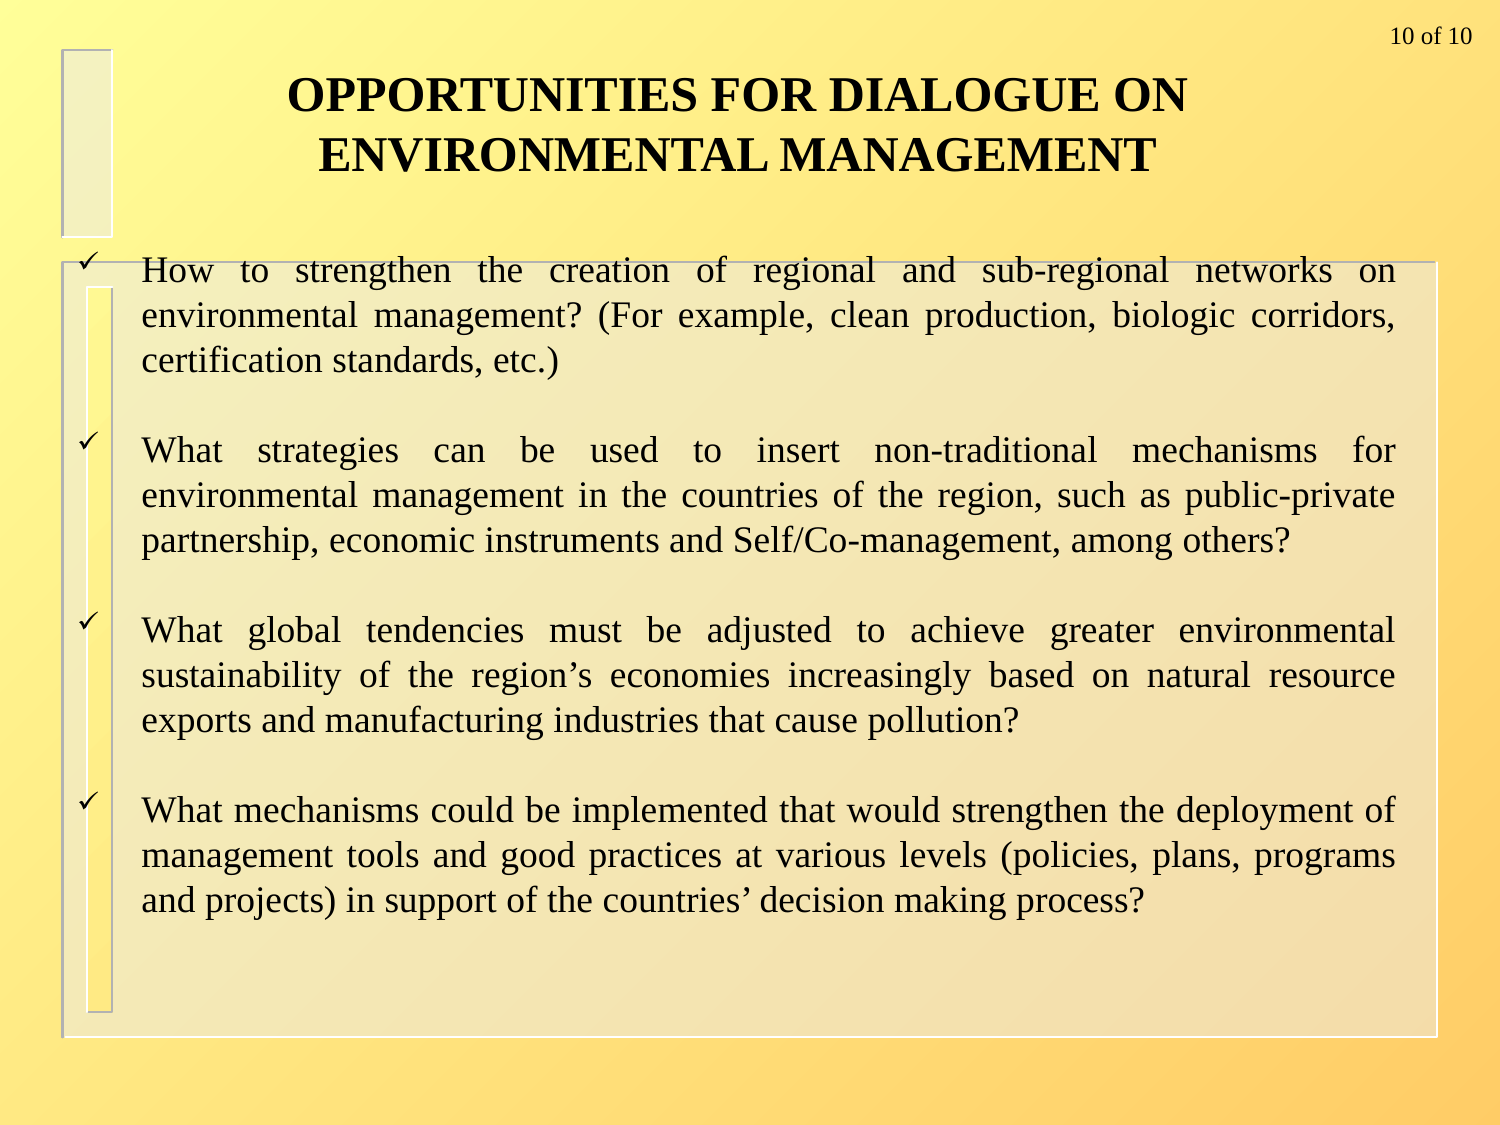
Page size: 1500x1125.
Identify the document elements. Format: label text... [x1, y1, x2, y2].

text_box 10 of 10 [1249, 12, 1488, 58]
title OPPORTUNITIES FOR DIALOGUE ON ENVIRONMENTAL MANAGEMENT [99, 30, 1376, 213]
text_box How to strengthen the creation of regional and sub-regional networks on environmental management? (For example, clean production, biologic corridors, certification standards, etc.) What strategies can be used to insert non-traditional mechanisms for environmental management in the countries of the region, such as public-private partnership, economic instruments and Self/Co-management, among others? What global tendencies must be adjusted to achieve greater environmental sustainability of the region’s economies increasingly based on natural resource exports and manufacturing industries that cause pollution? What mechanisms could be implemented that would strengthen the deployment of management tools and good practices at various levels (policies, plans, programs and projects) in support of the countries’ decision making process? [62, 237, 1413, 1036]
